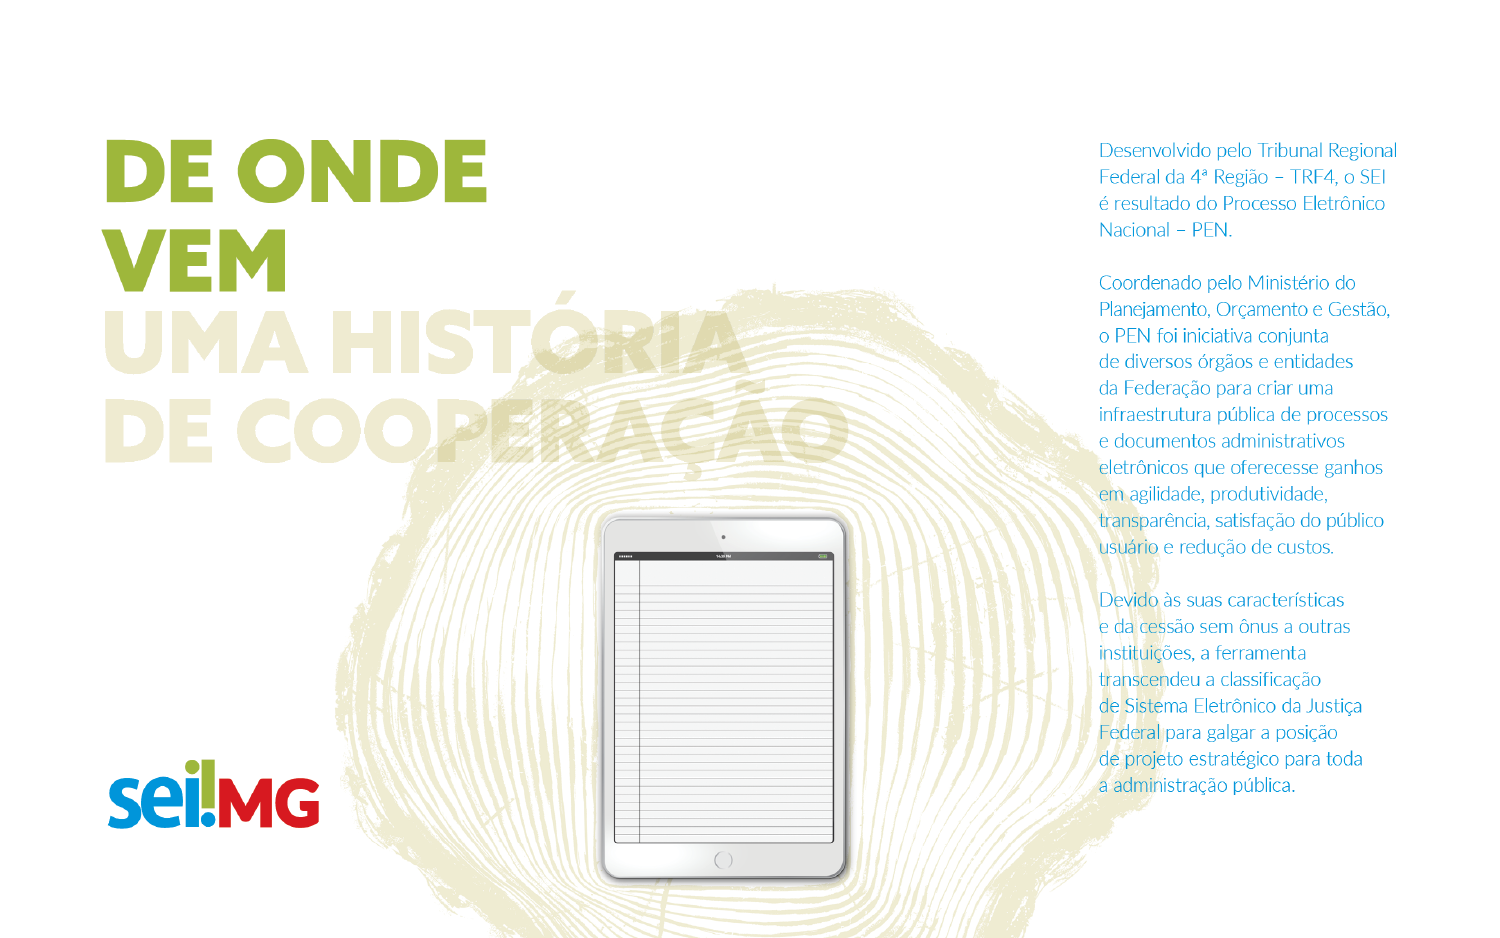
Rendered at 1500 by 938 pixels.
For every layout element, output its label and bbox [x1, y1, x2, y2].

list [0, 0, 1500, 938]
